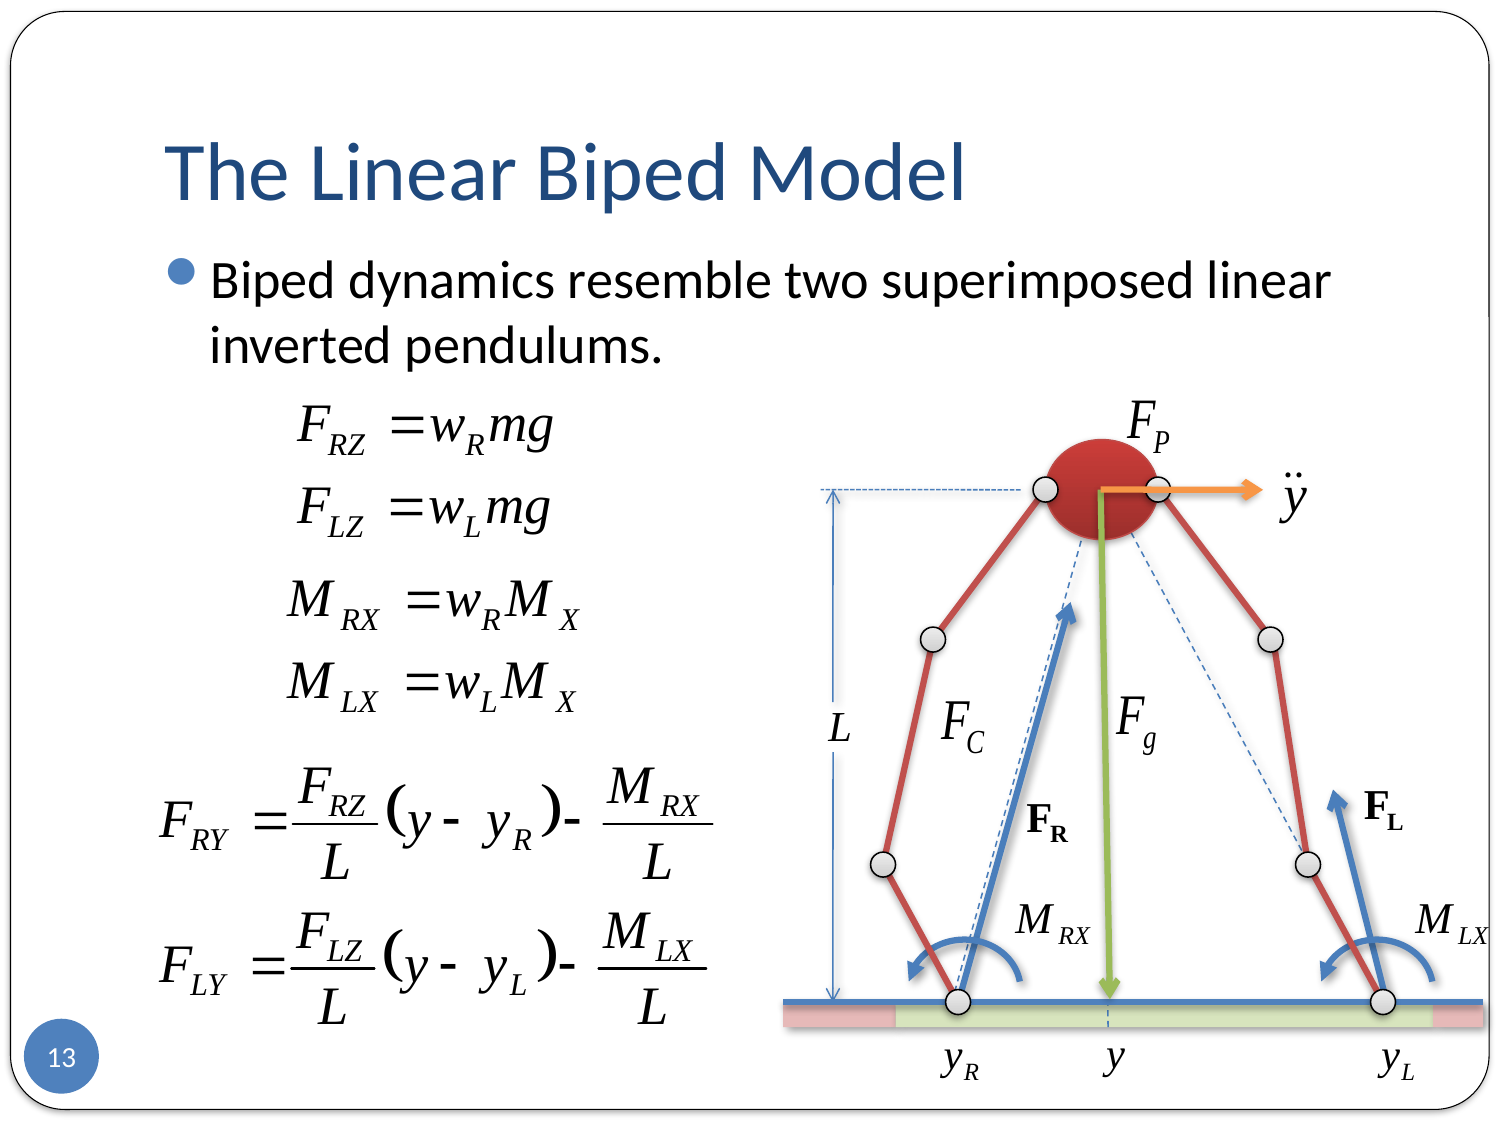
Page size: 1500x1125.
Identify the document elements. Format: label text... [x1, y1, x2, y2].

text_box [278, 562, 597, 726]
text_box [782, 381, 1500, 1088]
slide_number 13 [23, 1018, 99, 1094]
title The Linear Biped Model [150, 45, 1425, 233]
list Biped dynamics resemble two superimposed linear inverted pendulums. [150, 237, 1425, 988]
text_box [287, 387, 569, 551]
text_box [149, 748, 725, 1038]
